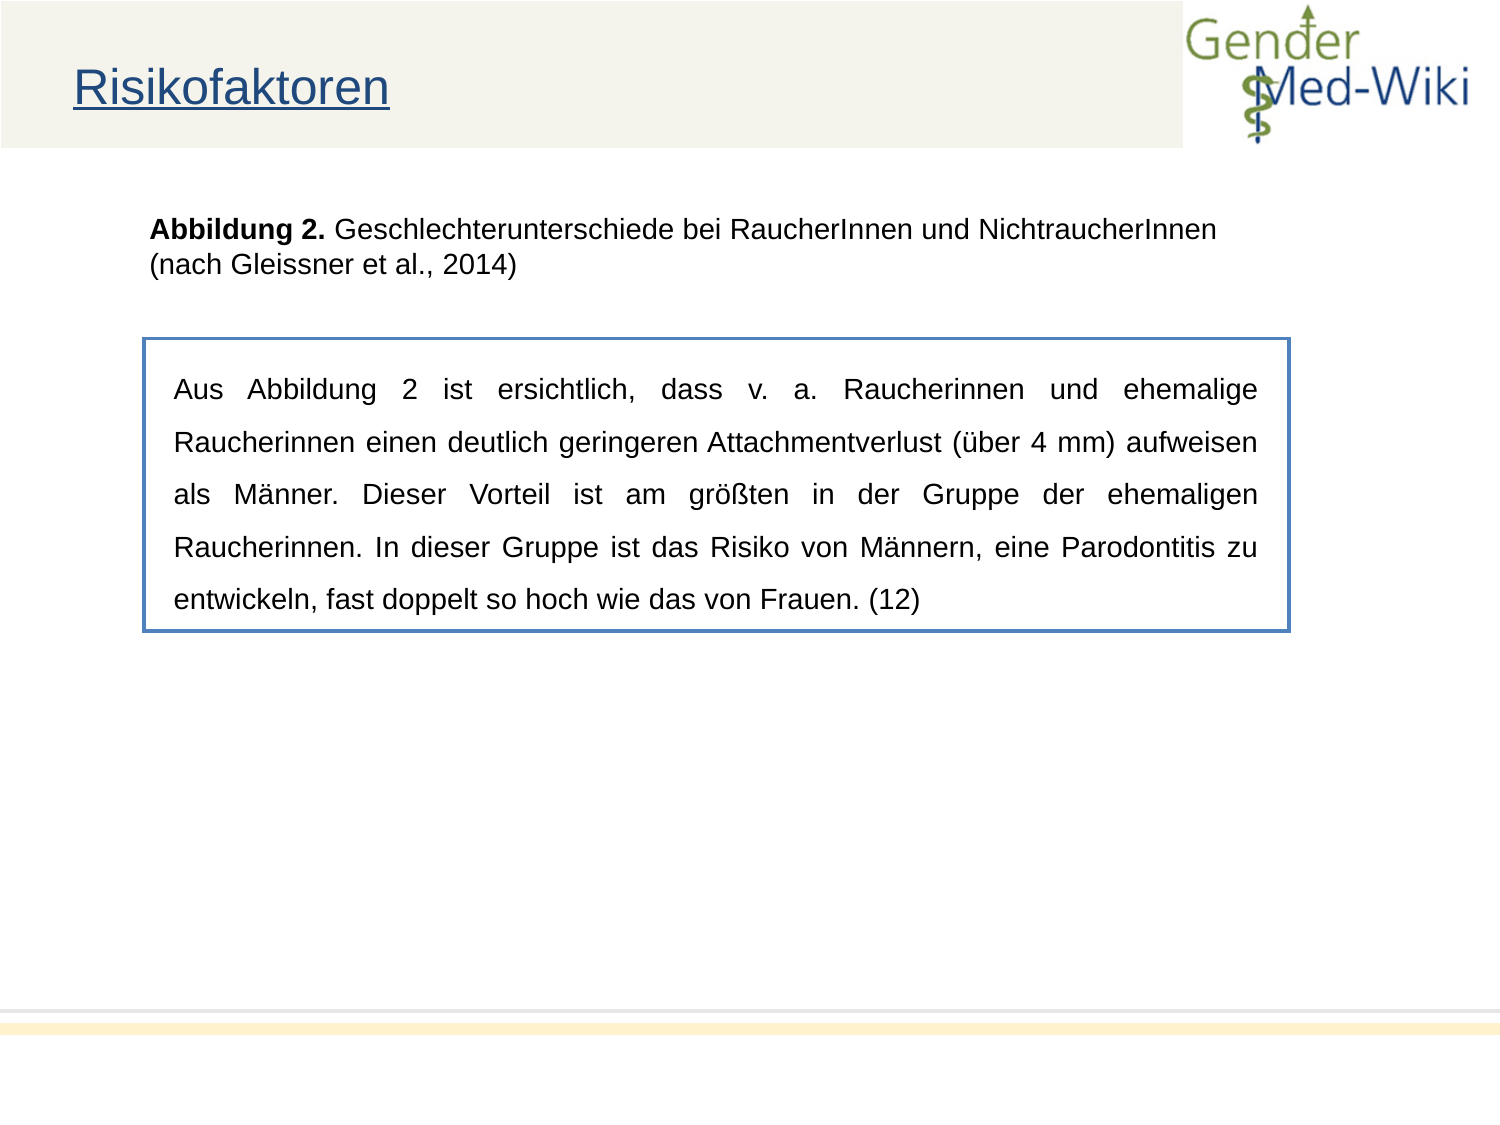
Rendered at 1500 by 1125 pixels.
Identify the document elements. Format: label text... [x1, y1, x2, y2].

list Aus Abbildung 2 ist ersichtlich, dass v. a. Raucherinnen und ehemalige Raucherinnen einen deutlich geringeren Attachmentverlust (über 4 mm) aufweisen als Männer. Dieser Vorteil ist am größten in der Gruppe der ehemaligen Raucherinnen. In dieser Gruppe ist das Risiko von Männern, eine Parodontitis zu entwickeln, fast doppelt so hoch wie das von Frauen. (12) [144, 338, 1290, 632]
text_box Abbildung 2. Geschlechterunterschiede bei RaucherInnen und NichtraucherInnen (nach Gleissner et al., 2014) [134, 202, 1295, 288]
text_box Risikofaktoren [58, 46, 1043, 122]
text_box [0, 1023, 1500, 1035]
picture [1183, 0, 1471, 149]
